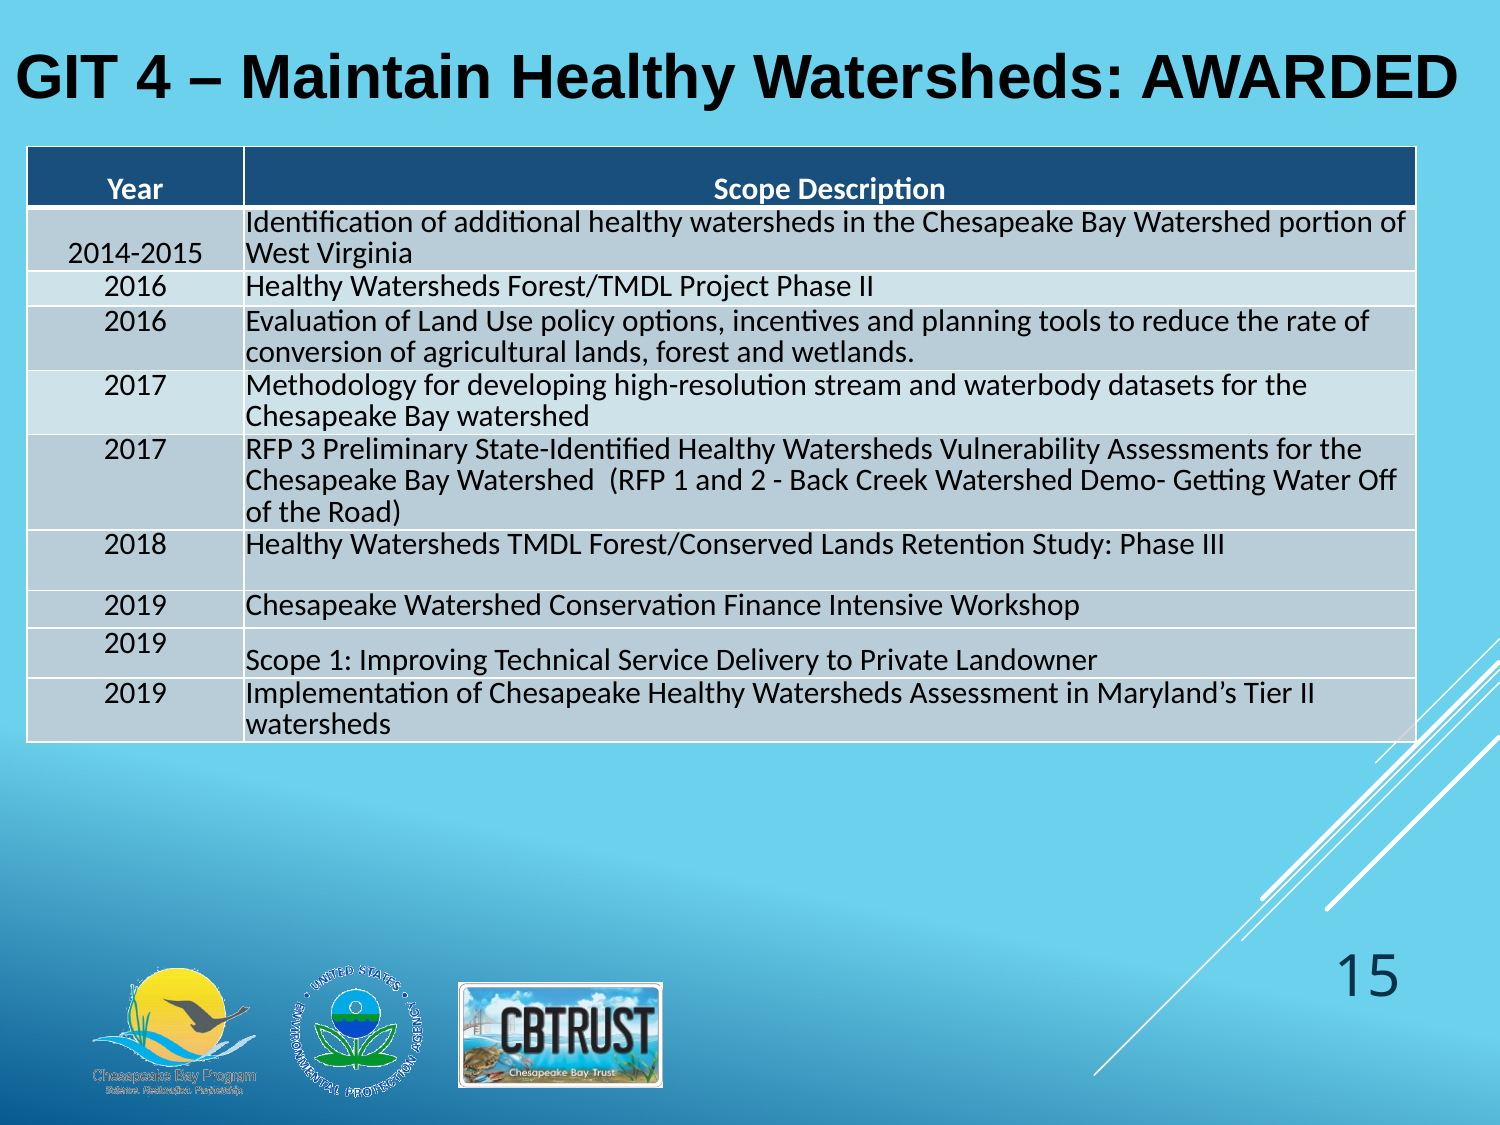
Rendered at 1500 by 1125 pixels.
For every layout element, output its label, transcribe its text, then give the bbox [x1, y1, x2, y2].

table_cell 2019 [28, 591, 243, 627]
table_cell 2019 [28, 629, 243, 677]
table_cell 2016 [28, 307, 243, 370]
table_cell 2016 [28, 272, 243, 305]
table_cell Methodology for developing high-resolution stream and waterbody datasets for the Chesapeake Bay watershed [245, 371, 1415, 434]
table_cell 2014-2015 [28, 210, 243, 270]
table_cell Scope 1: Improving Technical Service Delivery to Private Landowner [245, 629, 1415, 677]
slide_number 15 [1275, 915, 1416, 1025]
table_cell Identification of additional healthy watersheds in the Chesapeake Bay Watershed portion of West Virginia [245, 210, 1415, 270]
table_cell Implementation of Chesapeake Healthy Watersheds Assessment in Maryland’s Tier II watersheds [245, 679, 1415, 741]
table_cell 2017 [28, 435, 243, 529]
table_cell Chesapeake Watershed Conservation Finance Intensive Workshop [245, 591, 1415, 627]
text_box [88, 944, 663, 1101]
table_cell RFP 3 Preliminary State-Identified Healthy Watersheds Vulnerability Assessments for the Chesapeake Bay Watershed (RFP 1 and 2 - Back Creek Watershed Demo- Getting Water Off of the Road) [245, 435, 1415, 529]
table_cell 2017 [28, 371, 243, 434]
table_header Scope Description [245, 147, 1415, 205]
table_cell Evaluation of Land Use policy options, incentives and planning tools to reduce the rate of conversion of agricultural lands, forest and wetlands. [245, 307, 1415, 370]
table_cell 2019 [28, 679, 243, 741]
title GIT 4 – Maintain Healthy Watersheds: AWARDED [0, 0, 1500, 152]
table_cell Healthy Watersheds TMDL Forest/Conserved Lands Retention Study: Phase III [245, 531, 1415, 590]
table_cell 2018 [28, 531, 243, 590]
table_header Year [28, 147, 243, 205]
table_cell Healthy Watersheds Forest/TMDL Project Phase II [245, 272, 1415, 305]
